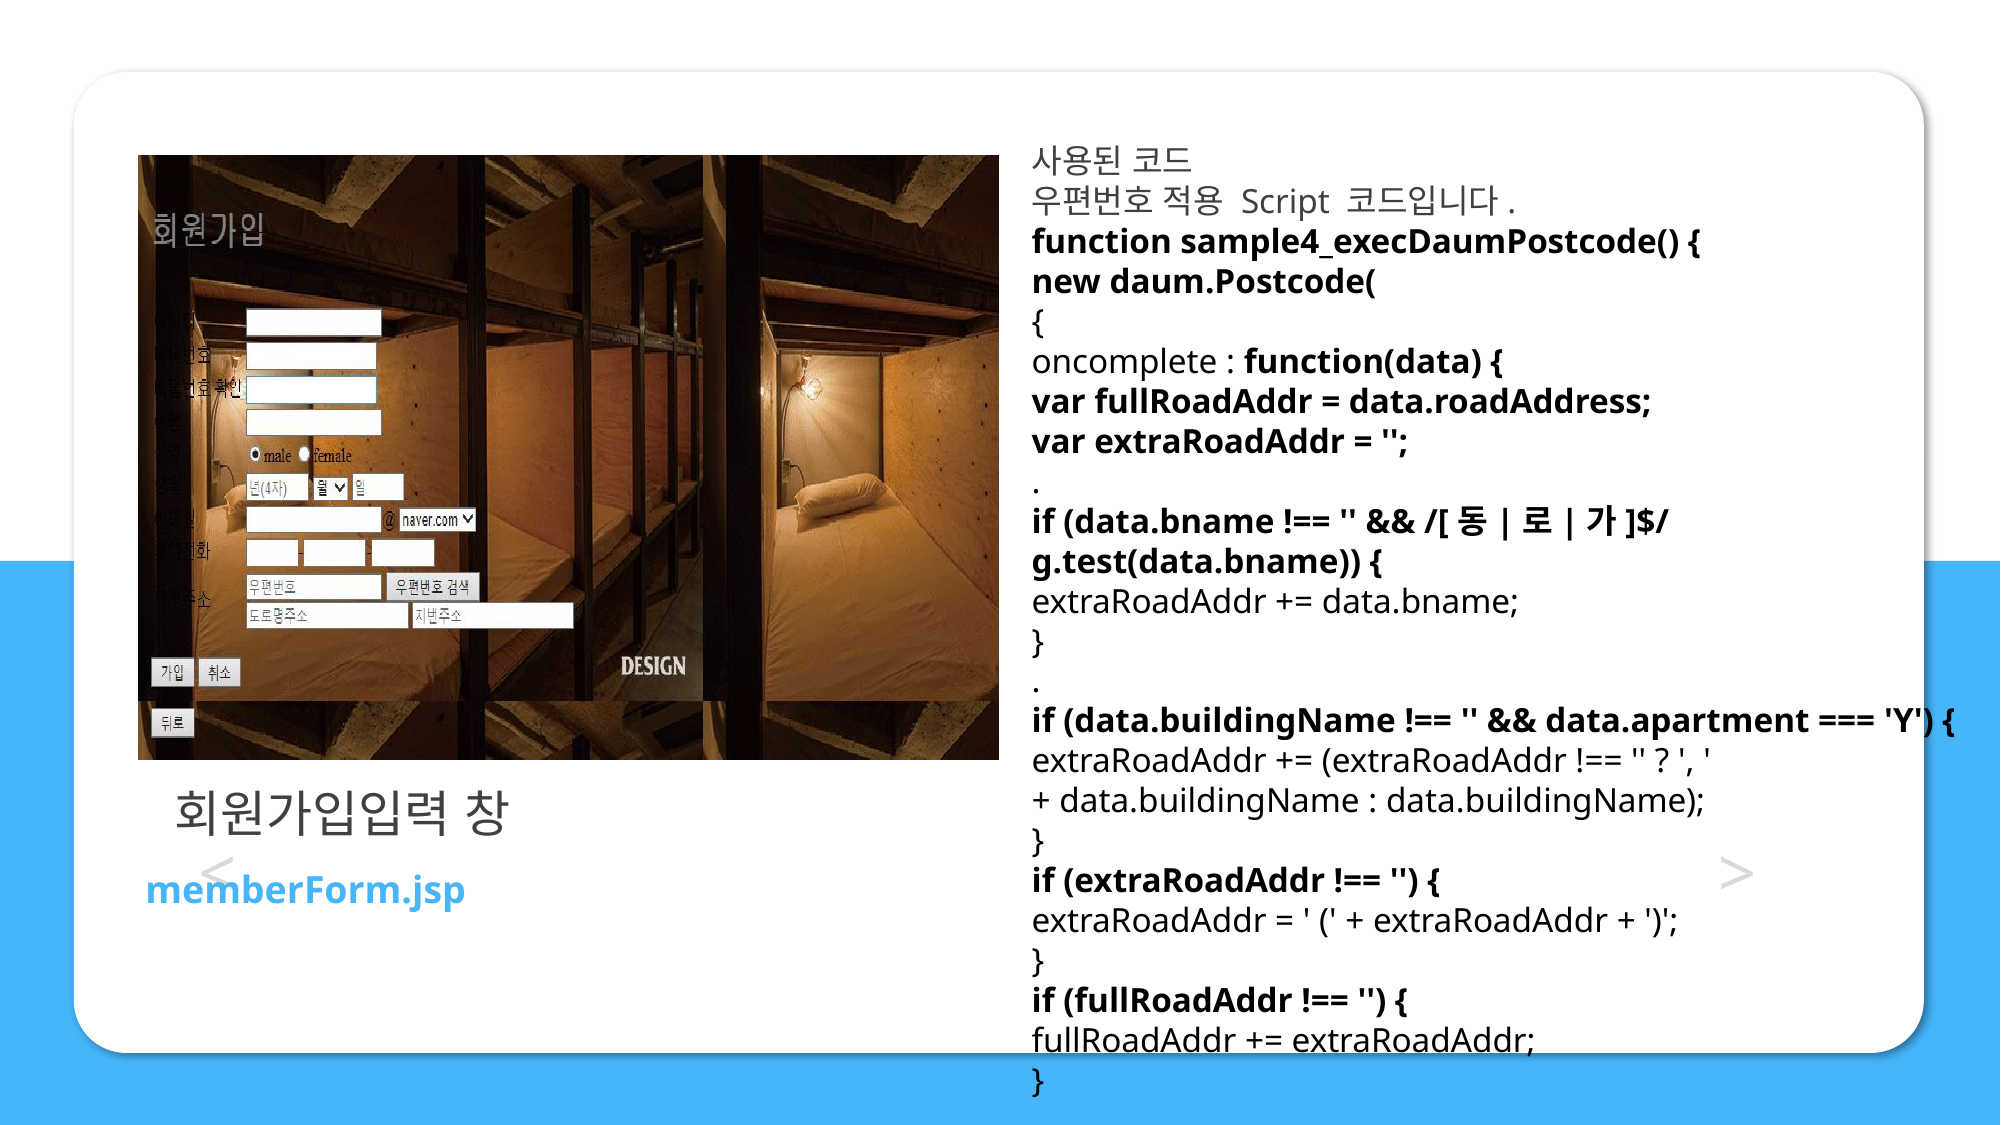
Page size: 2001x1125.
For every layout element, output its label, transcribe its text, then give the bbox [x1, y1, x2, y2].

text_box [0, 560, 2000, 1125]
text_box memberForm.jsp [130, 859, 482, 919]
text_box [72, 70, 1925, 1054]
text_box < [183, 851, 252, 859]
text_box 회원가입입력 창 [159, 775, 526, 851]
text_box 사용된 코드 우편번호 적용 Script 코드입니다. function sample4_execDaumPostcode() { new daum.Postcode( { oncomplete : function(data) { var fullRoadAddr = data.roadAddress; var extraRoadAddr = ''; . if (data.bname !== '' && /[동|로|가]$/g.test(data.bname)) { extraRoadAddr += data.bname; } . if (data.buildingName !== '' && data.apartment === 'Y') { extraRoadAddr += (extraRoadAddr !== '' ? ', ' + data.buildingName : data.buildingName); } if (extraRoadAddr !== '') { extraRoadAddr = ' (' + extraRoadAddr + ')'; } if (fullRoadAddr !== '') { fullRoadAddr += extraRoadAddr; } [1016, 133, 2000, 1107]
picture [138, 155, 999, 760]
